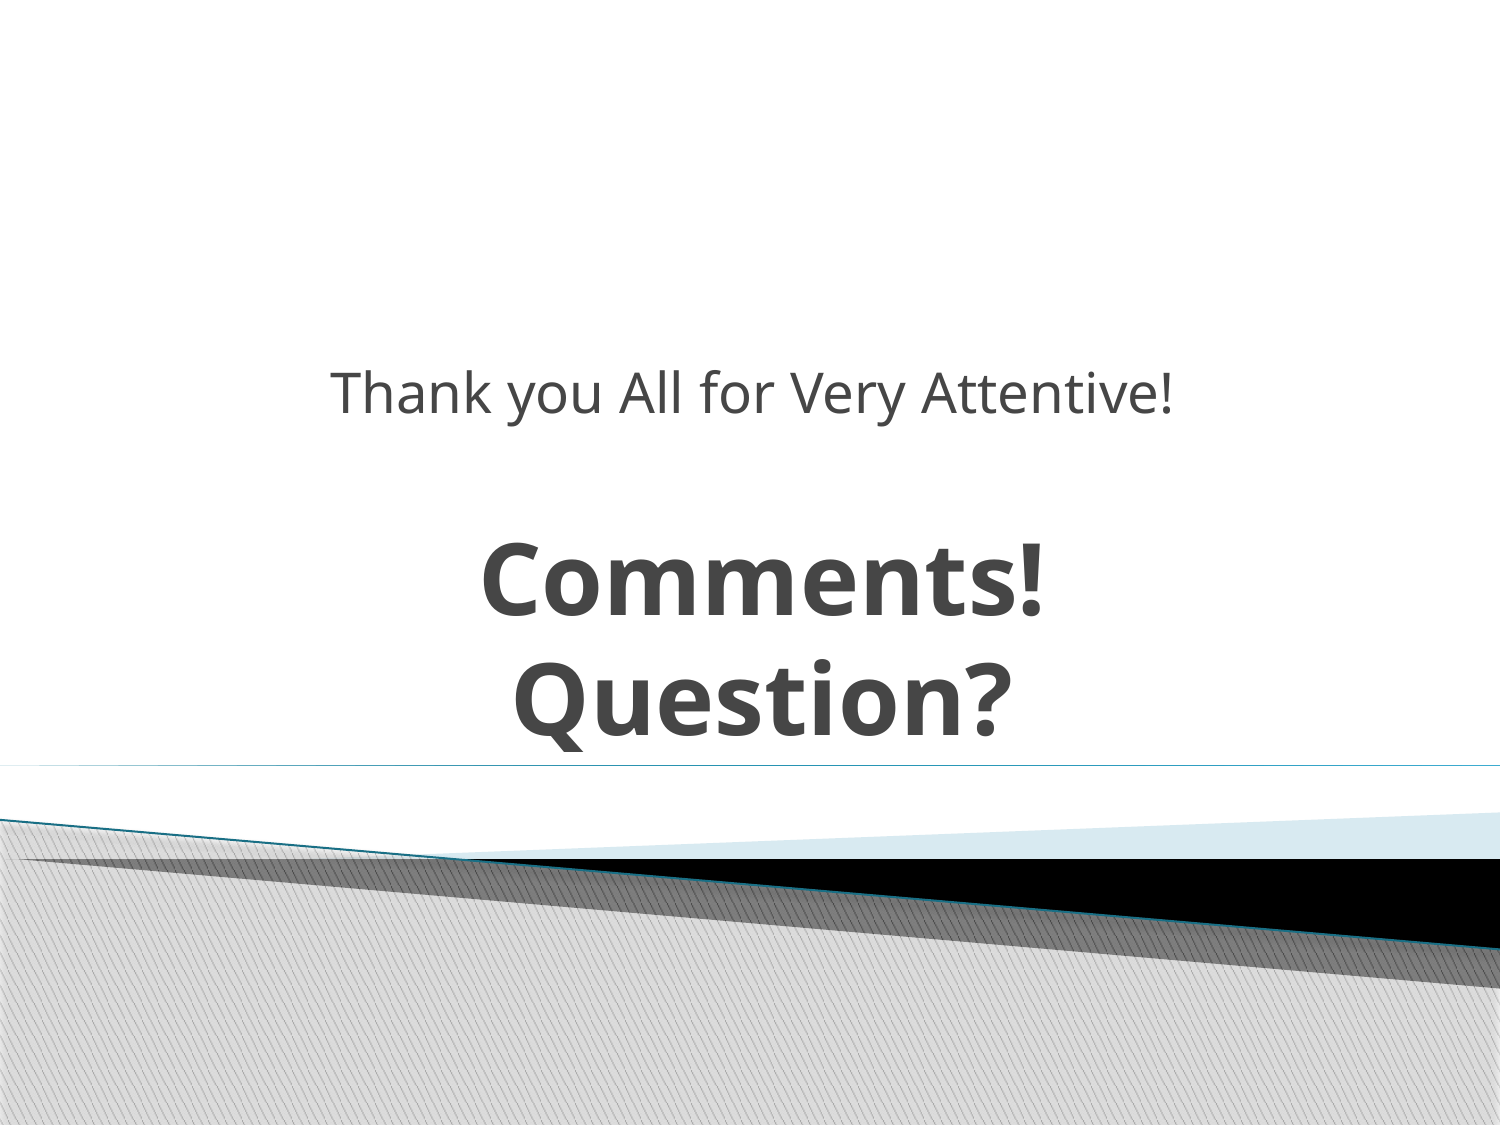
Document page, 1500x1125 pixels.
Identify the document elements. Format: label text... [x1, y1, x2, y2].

title Comments! Question? [125, 462, 1400, 763]
subtitle Thank you All for Very Attentive! [120, 350, 1396, 438]
picture [5, 859, 1500, 989]
